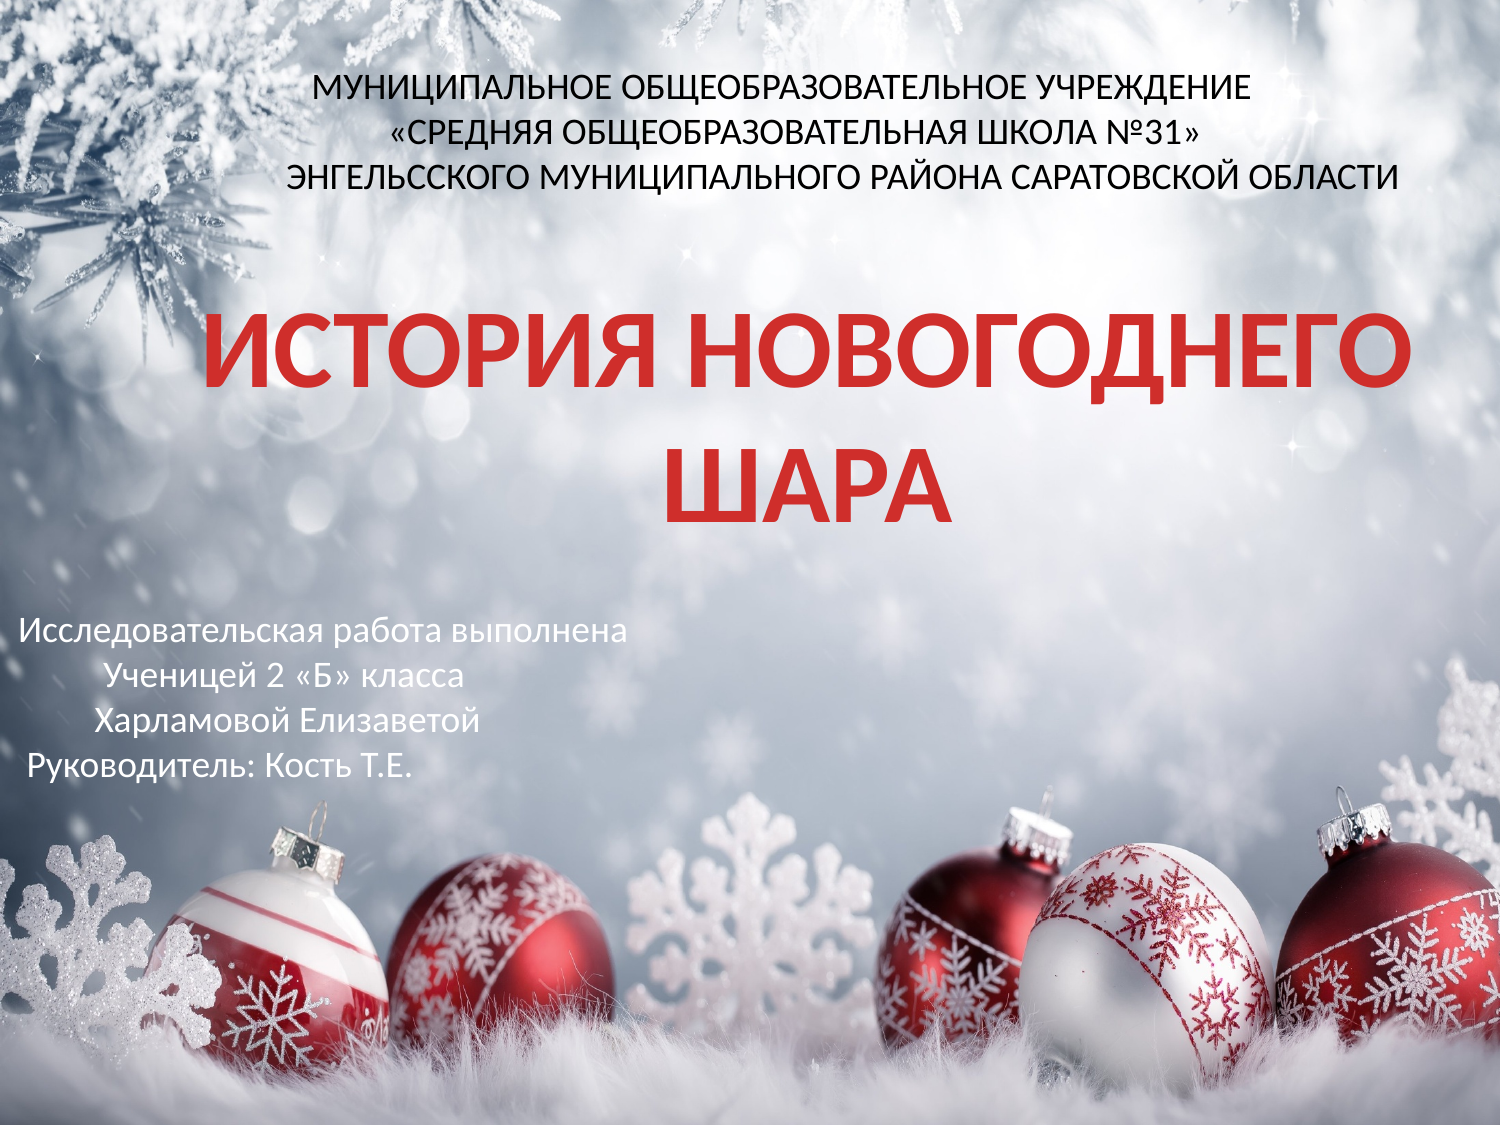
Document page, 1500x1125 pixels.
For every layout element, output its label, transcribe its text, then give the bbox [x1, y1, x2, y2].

picture [0, 0, 1500, 1125]
text_box МУНИЦИПАЛЬНОЕ ОБЩЕОБРАЗОВАТЕЛЬНОЕ УЧРЕЖДЕНИЕ «СРЕДНЯЯ ОБЩЕОБРАЗОВАТЕЛЬНАЯ ШКОЛА №31» ЭНГЕЛЬССКОГО МУНИЦИПАЛЬНОГО РАЙОНА САРАТОВСКОЙ ОБЛАСТИ [271, 54, 1415, 205]
text_box Исследовательская работа выполнена Ученицей 2 «Б» класса Харламовой Елизаветой Руководитель: Кость Т.Е. [3, 597, 644, 793]
text_box ИСТОРИЯ НОВОГОДНЕГО ШАРА [182, 267, 1432, 553]
